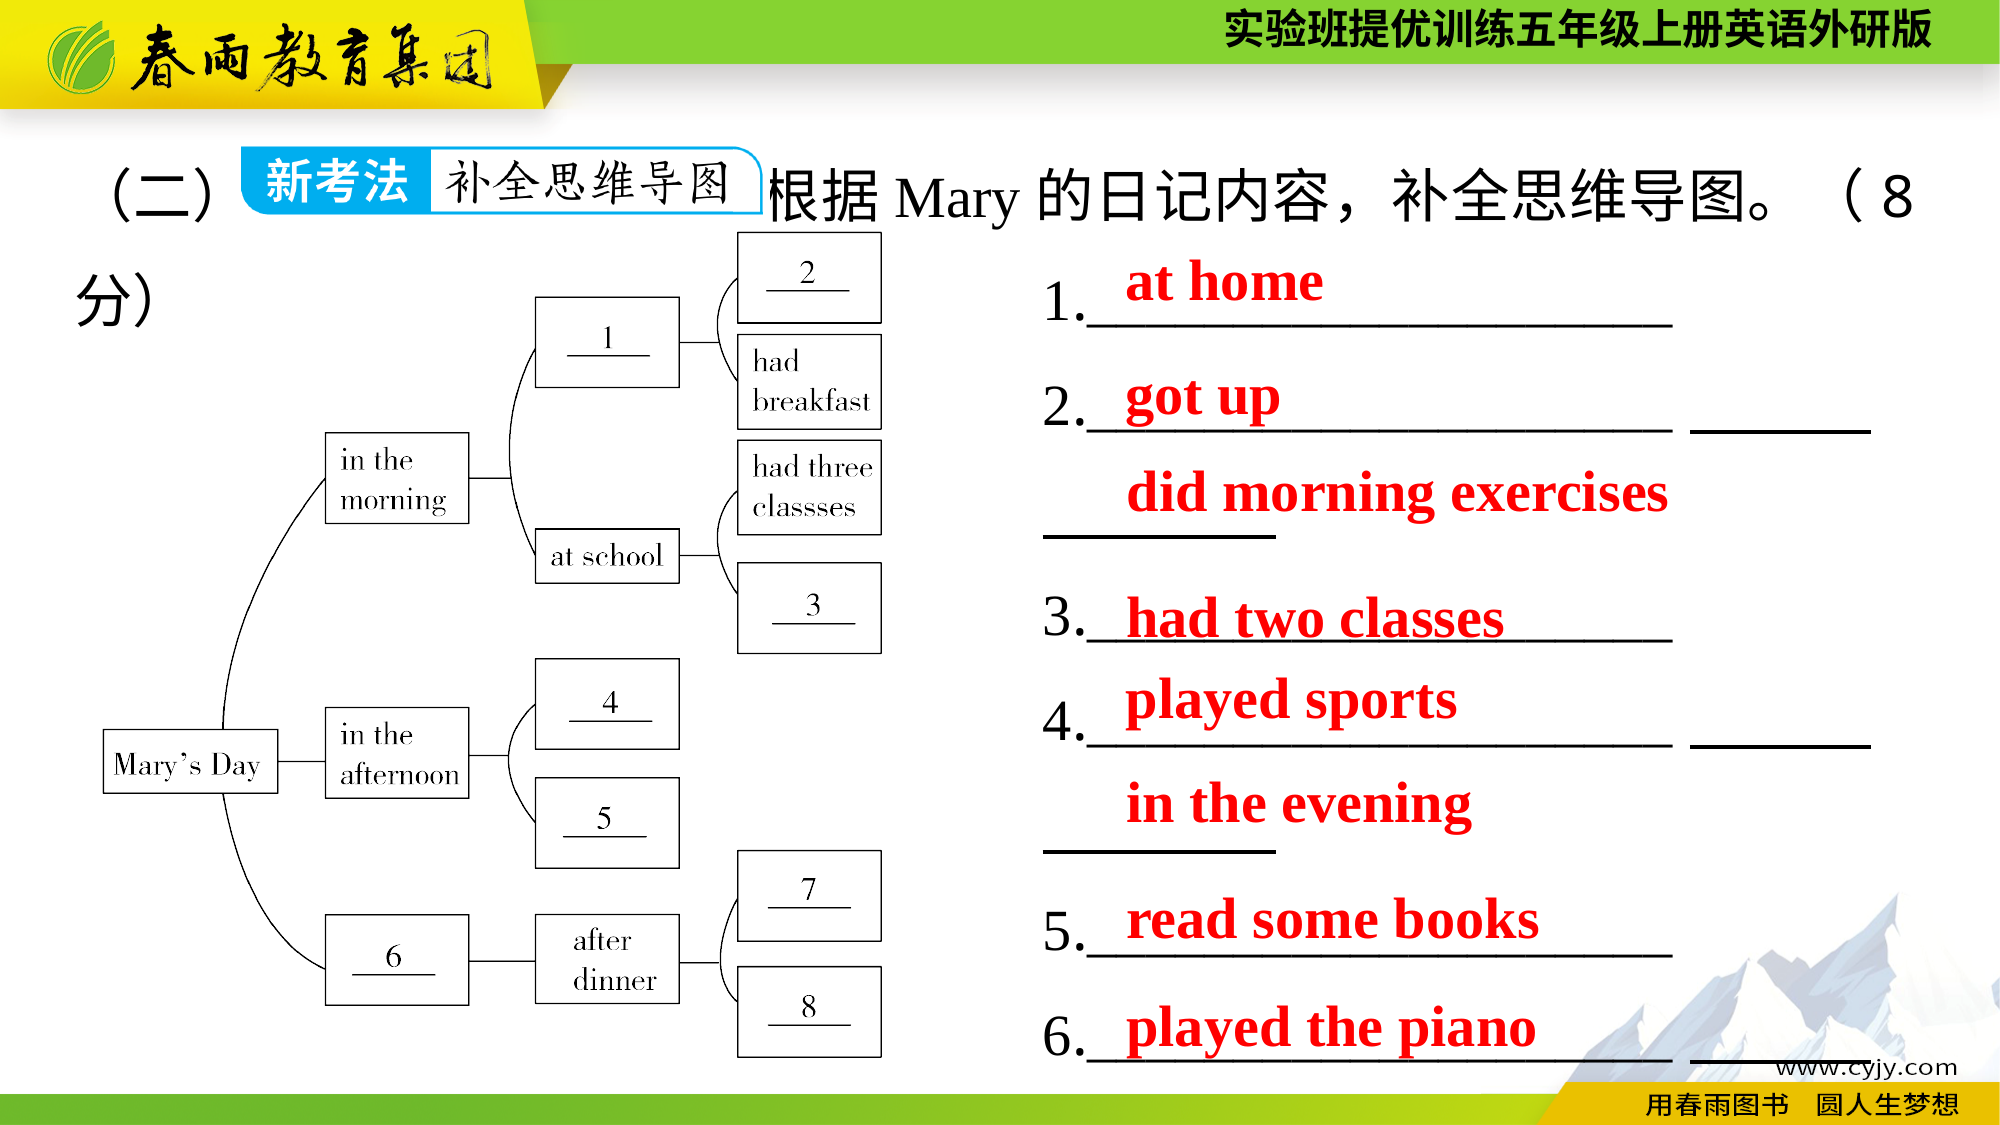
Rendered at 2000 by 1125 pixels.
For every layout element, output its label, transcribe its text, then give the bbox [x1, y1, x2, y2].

text_box 1.____________________ 2.____________________ 3.____________________ 4.____________________ 5.____________________ 6.____________________ 7.____________________ 8.____________________ [1027, 219, 1886, 1125]
text_box got up [1110, 314, 1298, 434]
text_box had two classes [1111, 536, 1521, 657]
text_box at home [1110, 234, 1340, 320]
text_box played the piano [1111, 945, 1554, 1066]
picture [237, 144, 770, 217]
text_box did morning exercises [1112, 446, 1685, 531]
list （二） 根据Mary的日记内容，补全思维导图。（8分） [59, 116, 1944, 238]
text_box read some books [1111, 873, 1555, 958]
picture [0, 0, 2000, 1125]
text_box played sports [1110, 652, 1474, 738]
text_box in the evening [1111, 756, 1488, 842]
